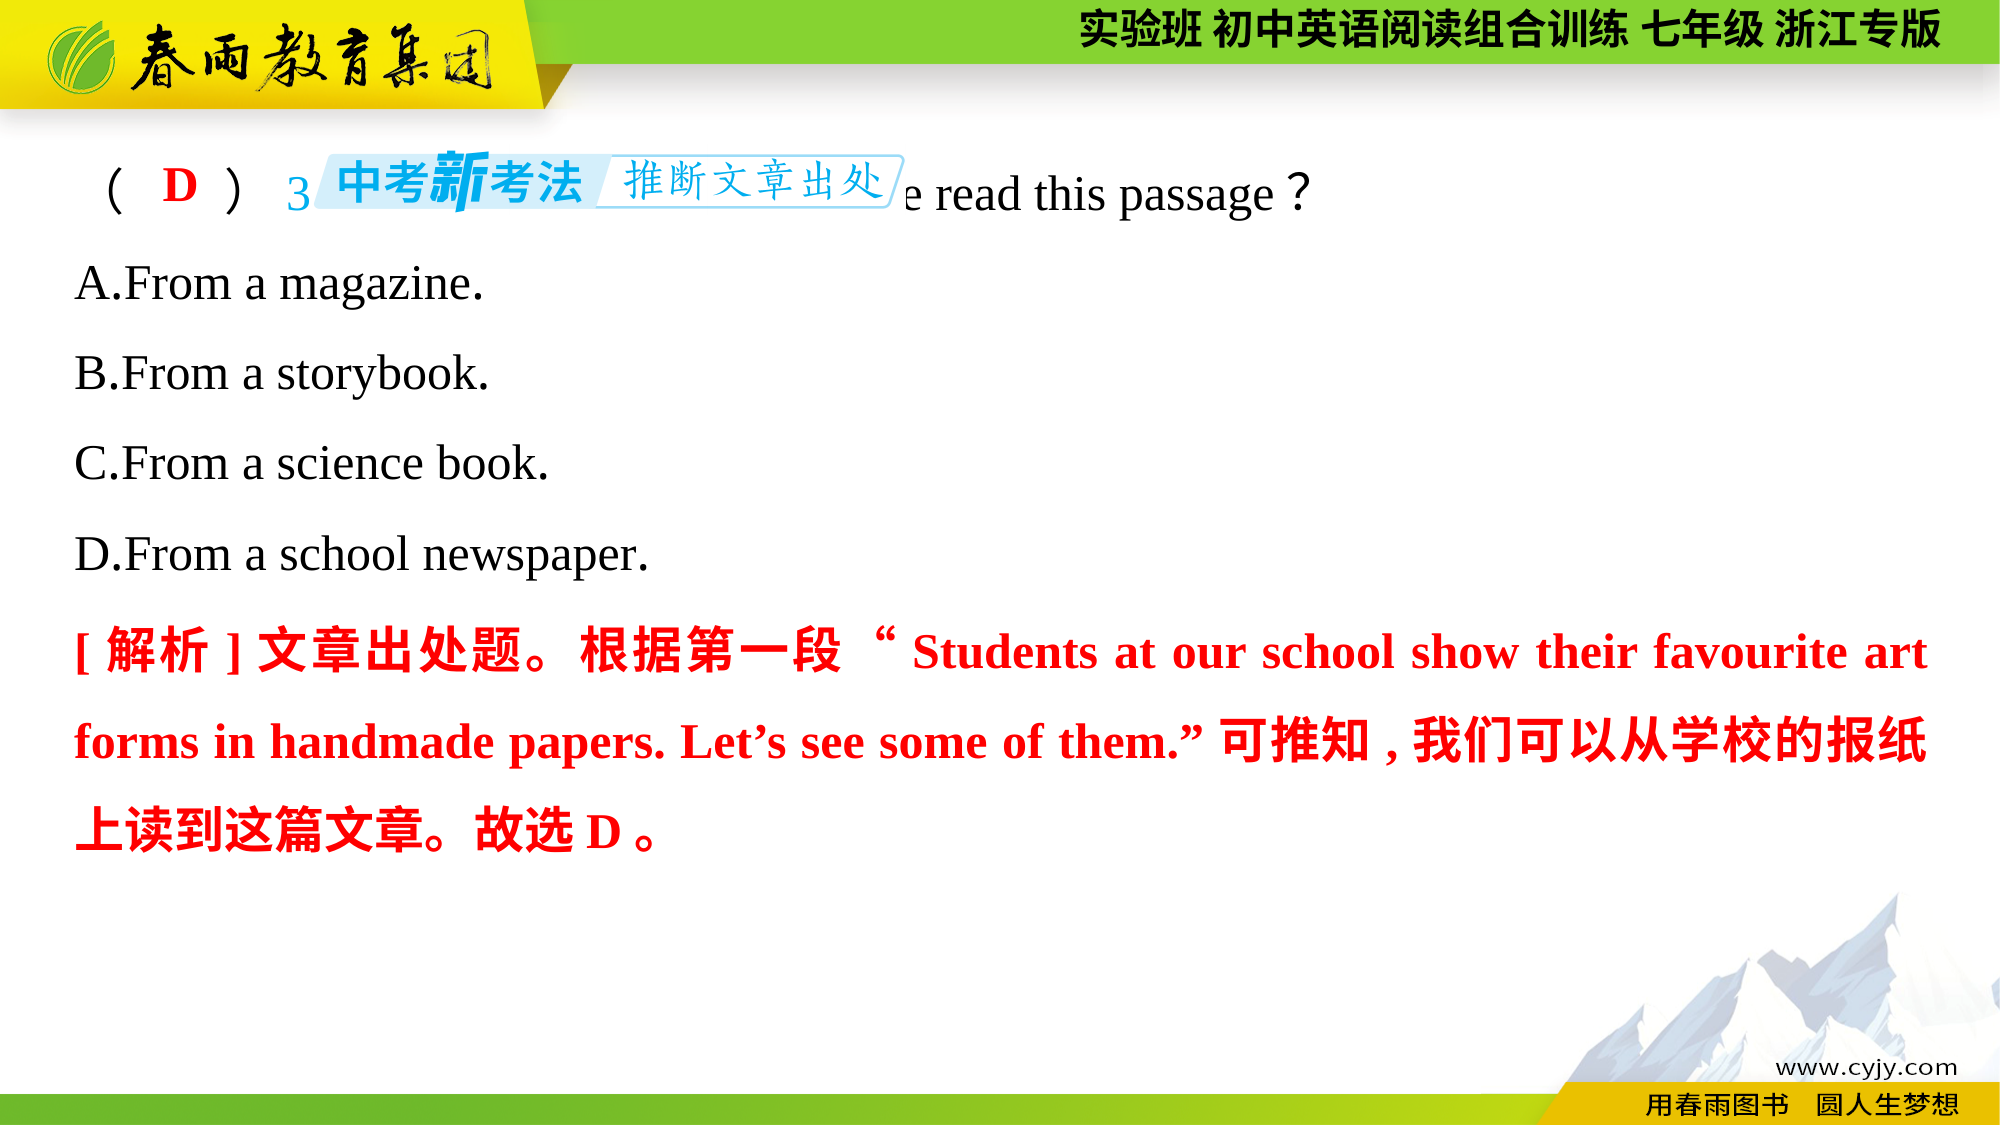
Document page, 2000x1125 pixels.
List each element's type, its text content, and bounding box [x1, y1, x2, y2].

list （ ）3. Where can we read this passage？ A.From a magazine. B.From a storybook. C.From a science book. D.From a school newspaper. [59, 122, 1944, 581]
picture [0, 0, 2000, 1125]
text_box D [147, 144, 214, 219]
text_box [解析]文章出处题。根据第一段“Students at our school show their favourite art forms in handmade papers. Let’s see some of them.”可推知,我们可以从学校的报纸上读到这篇文章。故选D。 [59, 581, 1944, 867]
